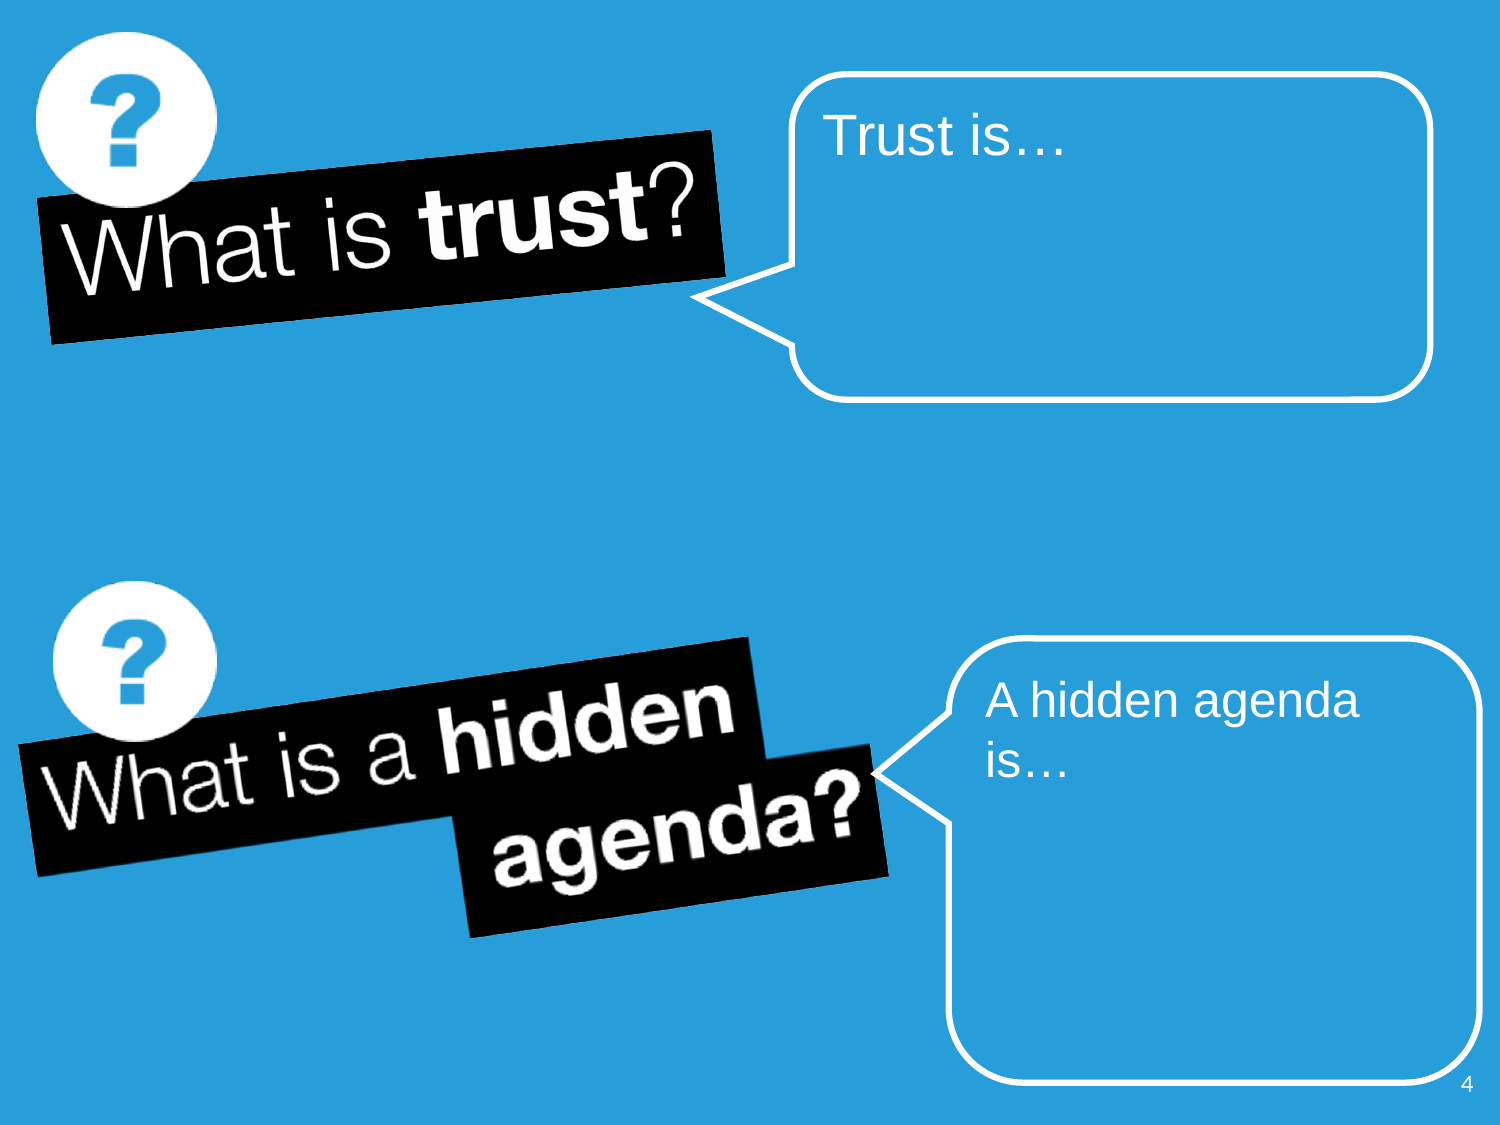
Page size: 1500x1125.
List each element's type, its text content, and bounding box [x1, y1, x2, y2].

picture [19, 581, 888, 999]
picture [36, 32, 725, 344]
text_box A hidden agenda is… [874, 637, 1481, 1084]
slide_number 4 [1151, 1052, 1489, 1113]
text_box Trust is… [720, 73, 1432, 401]
